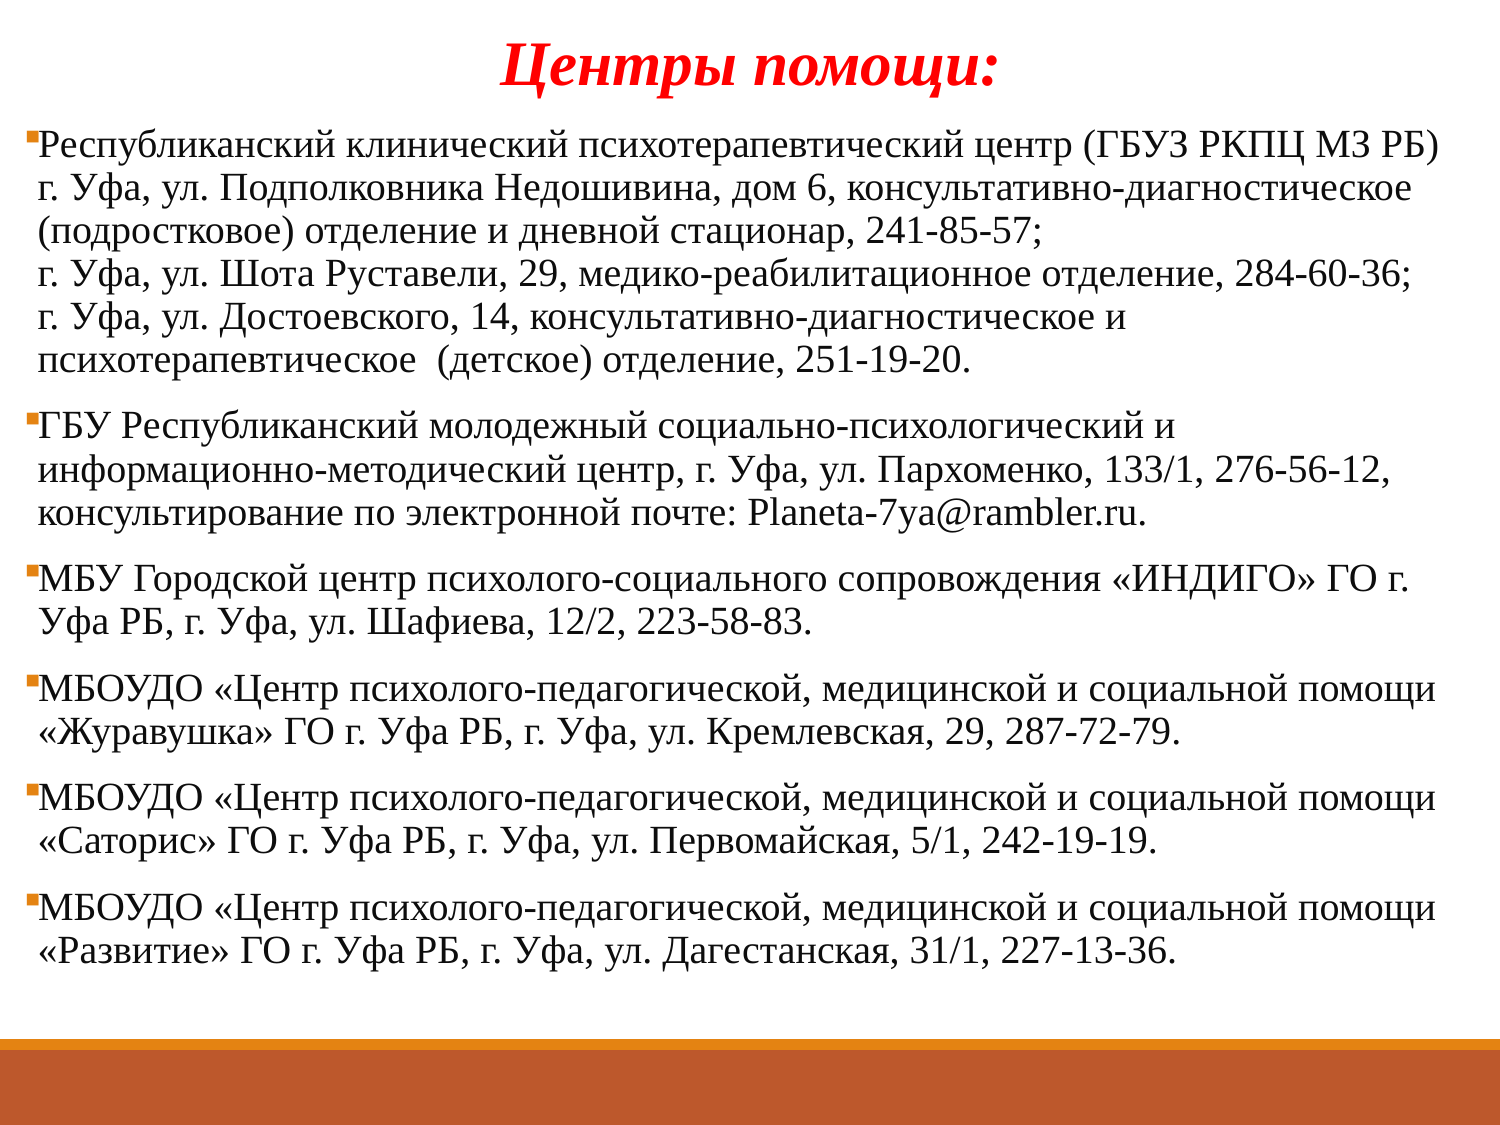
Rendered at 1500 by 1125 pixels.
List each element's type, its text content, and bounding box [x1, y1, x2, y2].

list Центры помощи: Республиканский клинический психотерапевтический центр (ГБУЗ РКПЦ МЗ РБ) г. Уфа, ул. Подполковника Недошивина, дом 6, консультативно-диагностическое (подростковое) отделение и дневной стационар, 241-85-57; г. Уфа, ул. Шота Руставели, 29, медико-реабилитационное отделение, 284-60-36; г. Уфа, ул. Достоевского, 14, консультативно-диагностическое и психотерапевтическое (детское) отделение, 251-19-20. ГБУ Республиканский молодежный социально-психологический и информационно-методический центр, г. Уфа, ул. Пархоменко, 133/1, 276-56-12, консультирование по электронной почте: Planeta-7ya@rambler.ru. МБУ Городской центр психолого-социального сопровождения «ИНДИГО» ГО г. Уфа РБ, г. Уфа, ул. Шафиева, 12/2, 223-58-83. МБОУДО «Центр психолого-педагогической, медицинской и социальной помощи «Журавушка» ГО г. Уфа РБ, г. Уфа, ул. Кремлевская, 29, 287-72-79. МБОУДО «Центр психолого-педагогической, медицинской и социальной помощи «Саторис» ГО г. Уфа РБ, г. Уфа, ул. Первомайская, 5/1, 242-19-19. МБОУДО «Центр психолого-педагогической, медицинской и социальной помощи «Развитие» ГО г. Уфа РБ, г. Уфа, ул. Дагестанская, 31/1, 227-13-36. [23, 23, 1465, 1094]
